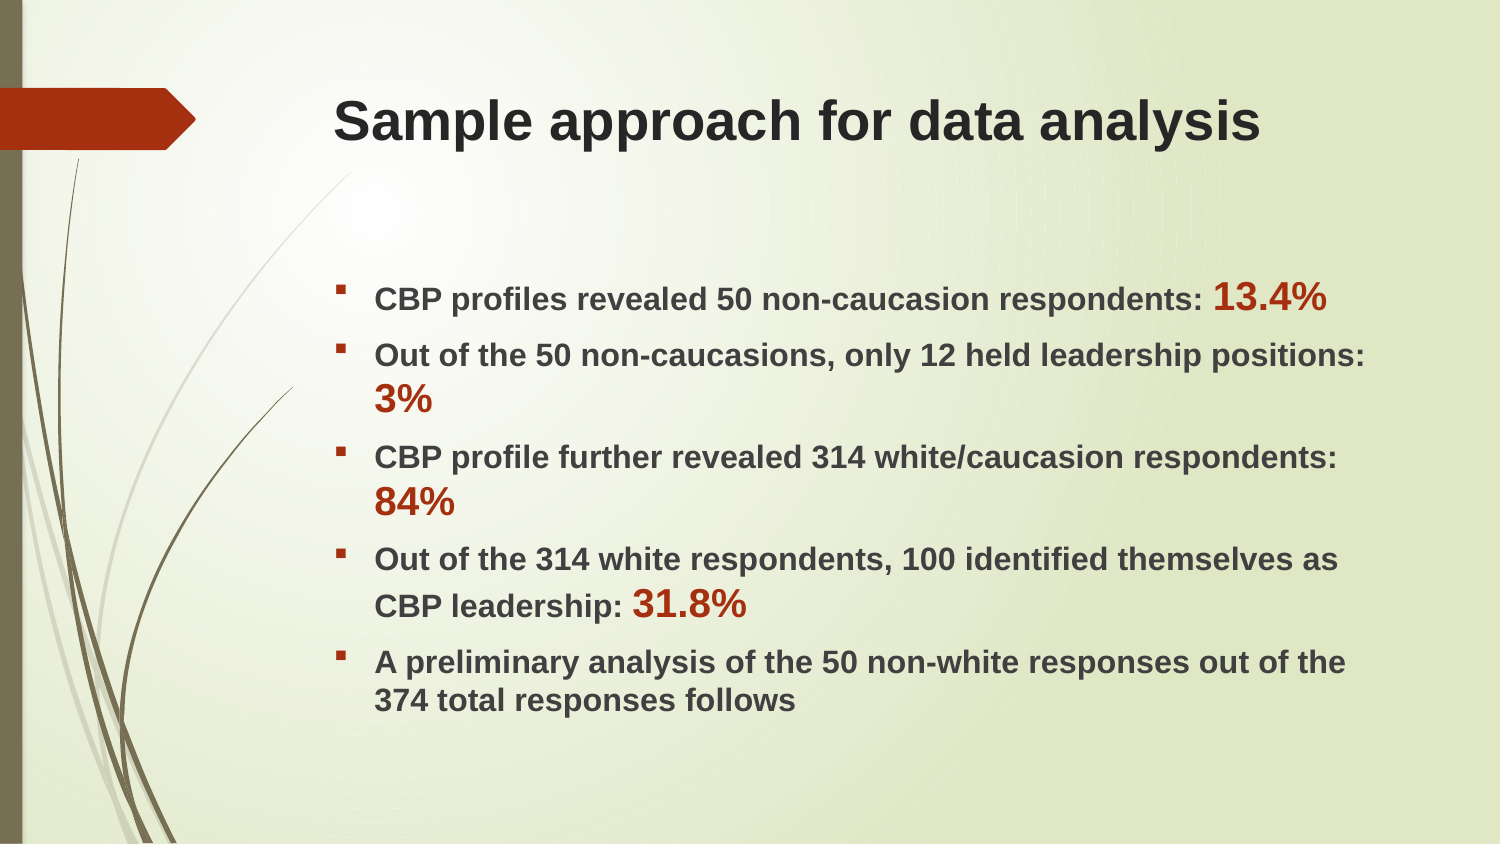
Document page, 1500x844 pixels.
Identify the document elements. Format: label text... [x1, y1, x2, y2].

title Sample approach for data analysis [319, 76, 1416, 235]
list CBP profiles revealed 50 non-caucasion respondents: 13.4% Out of the 50 non-caucasions, only 12 held leadership positions: 3% CBP profile further revealed 314 white/caucasion respondents: 84% Out of the 314 white respondents, 100 identified themselves as CBP leadership: 31.8% A preliminary analysis of the 50 non-white responses out of the 374 total responses follows [318, 262, 1416, 728]
